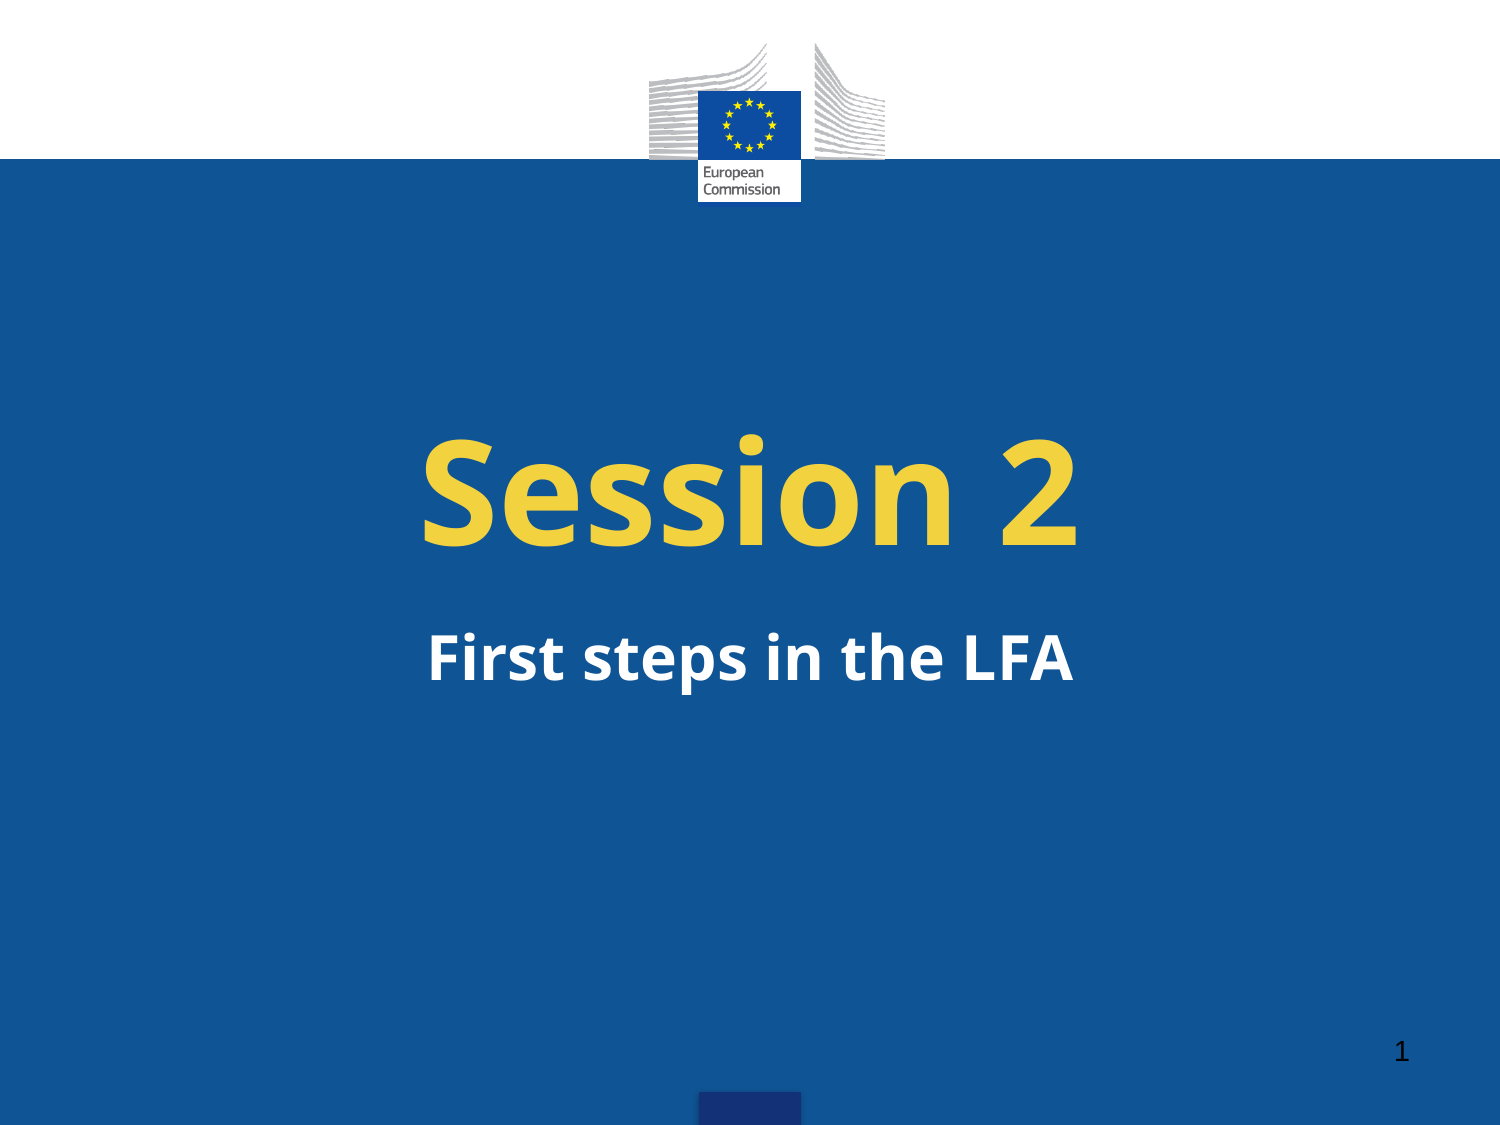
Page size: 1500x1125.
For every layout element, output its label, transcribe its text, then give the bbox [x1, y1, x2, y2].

slide_number 1 [1074, 1024, 1426, 1103]
subtitle First steps in the LFA [0, 610, 1500, 895]
title Session 2 [0, 421, 1500, 552]
